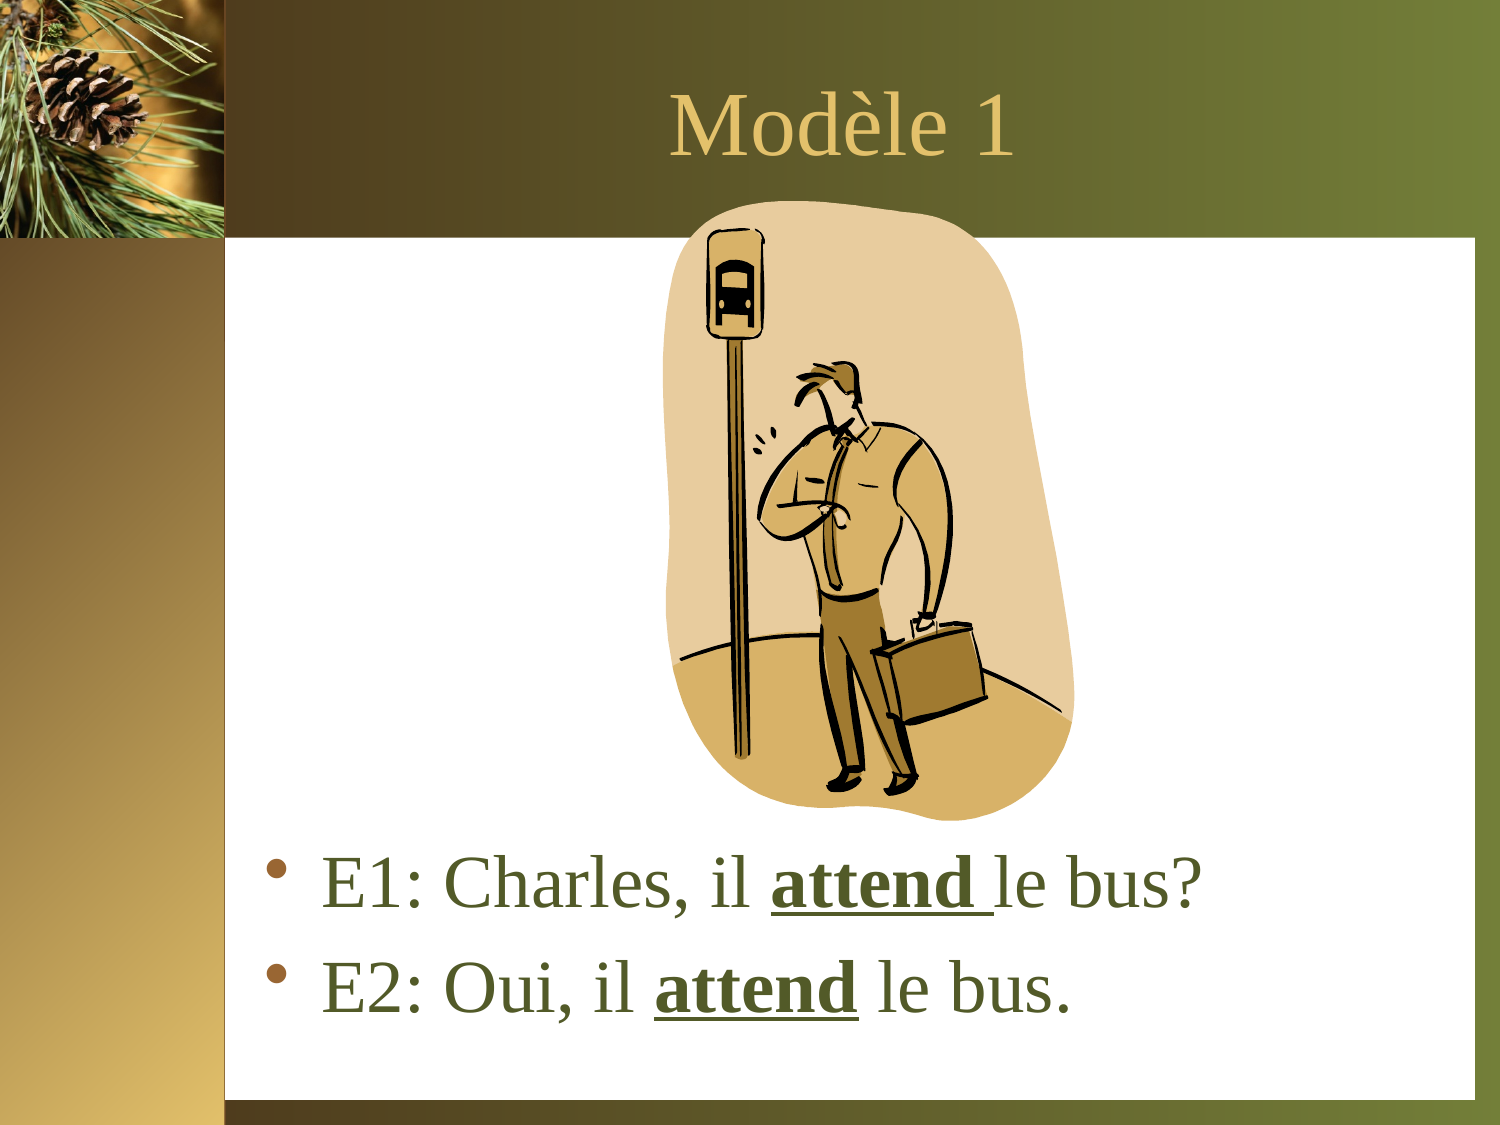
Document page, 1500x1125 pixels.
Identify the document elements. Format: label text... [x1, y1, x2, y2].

list E1: Charles, il attend le bus? E2: Oui, il attend le bus. [249, 824, 1438, 1088]
picture [662, 199, 1076, 823]
picture [0, 0, 224, 238]
title Modèle 1 [249, 24, 1438, 213]
